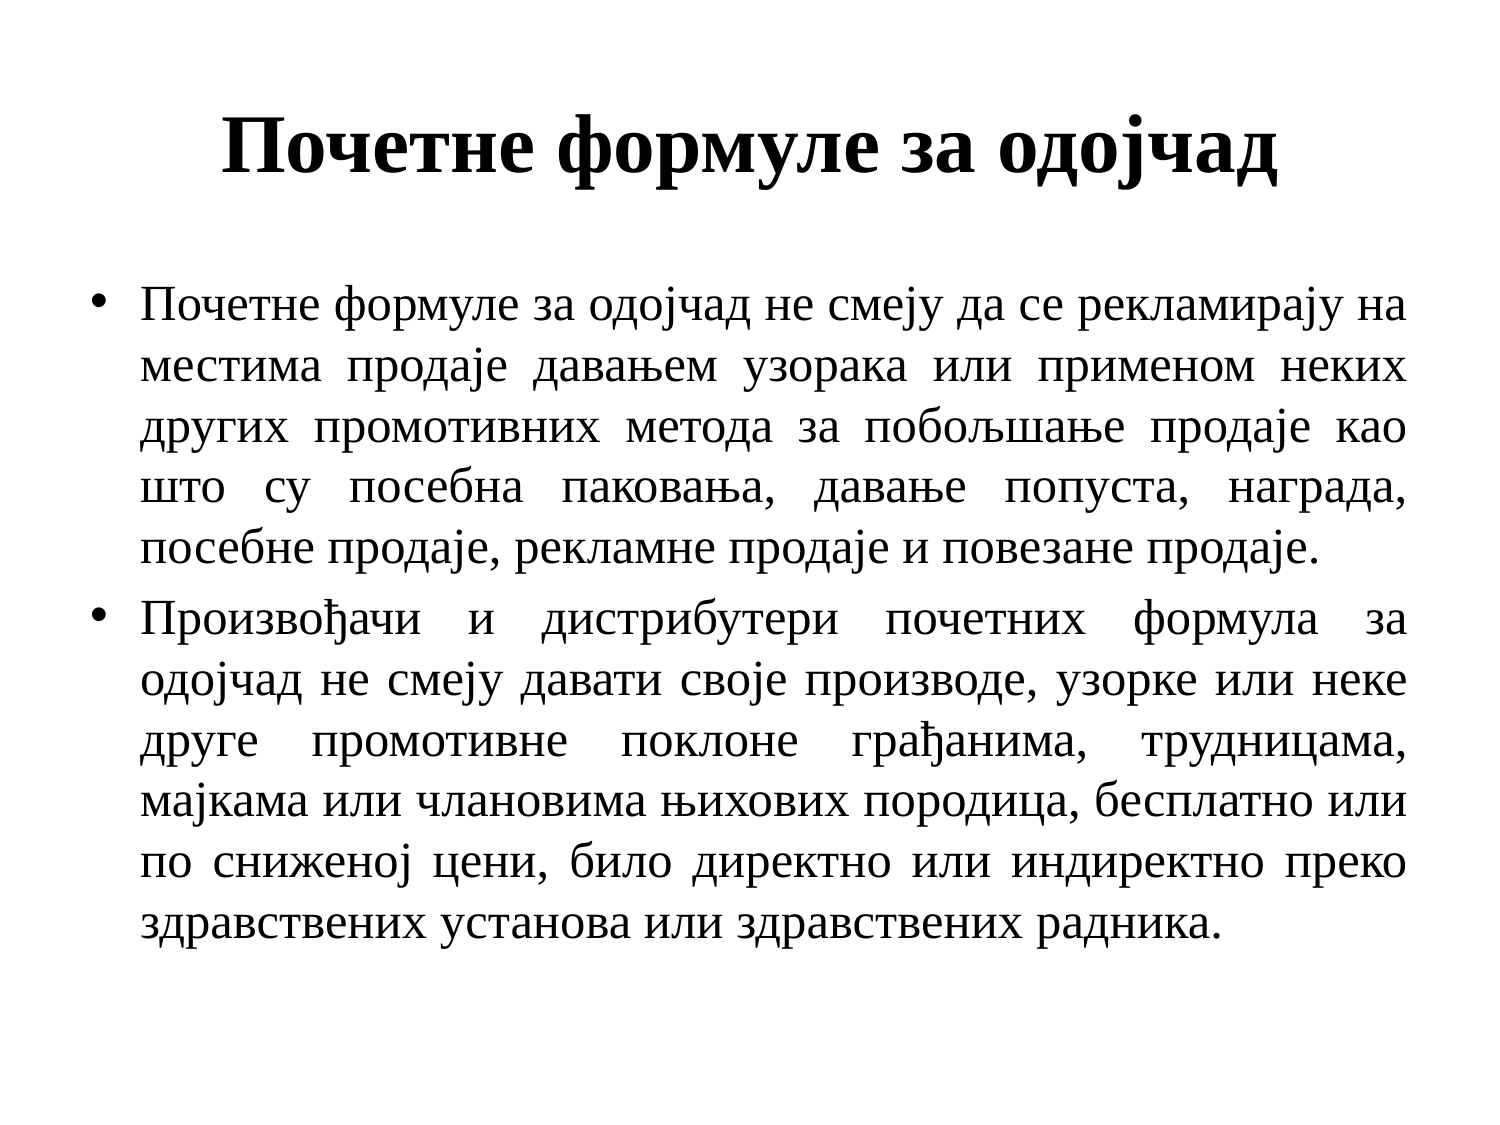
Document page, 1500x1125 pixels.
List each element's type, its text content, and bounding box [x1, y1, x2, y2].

title Почетне формуле за одојчад [75, 45, 1425, 233]
list Почетне формуле за одојчад не смеју да се рекламирају на местима продаје давањем узорака или применом неких других промотивних метода за побољшање продаје као што су посебна паковања, давање попуста, награда, посебне продаје, рекламне продаје и повезане продаје. Произвођачи и дистрибутери почетних формула за одојчад не смеју давати своје производе, узорке или неке друге промотивне поклоне грађанима, трудницама, мајкама или члановима њихових породица, бесплатно или по сниженој цени, било директно или индиректно преко здравствених установа или здравствених радника. [75, 262, 1425, 1005]
